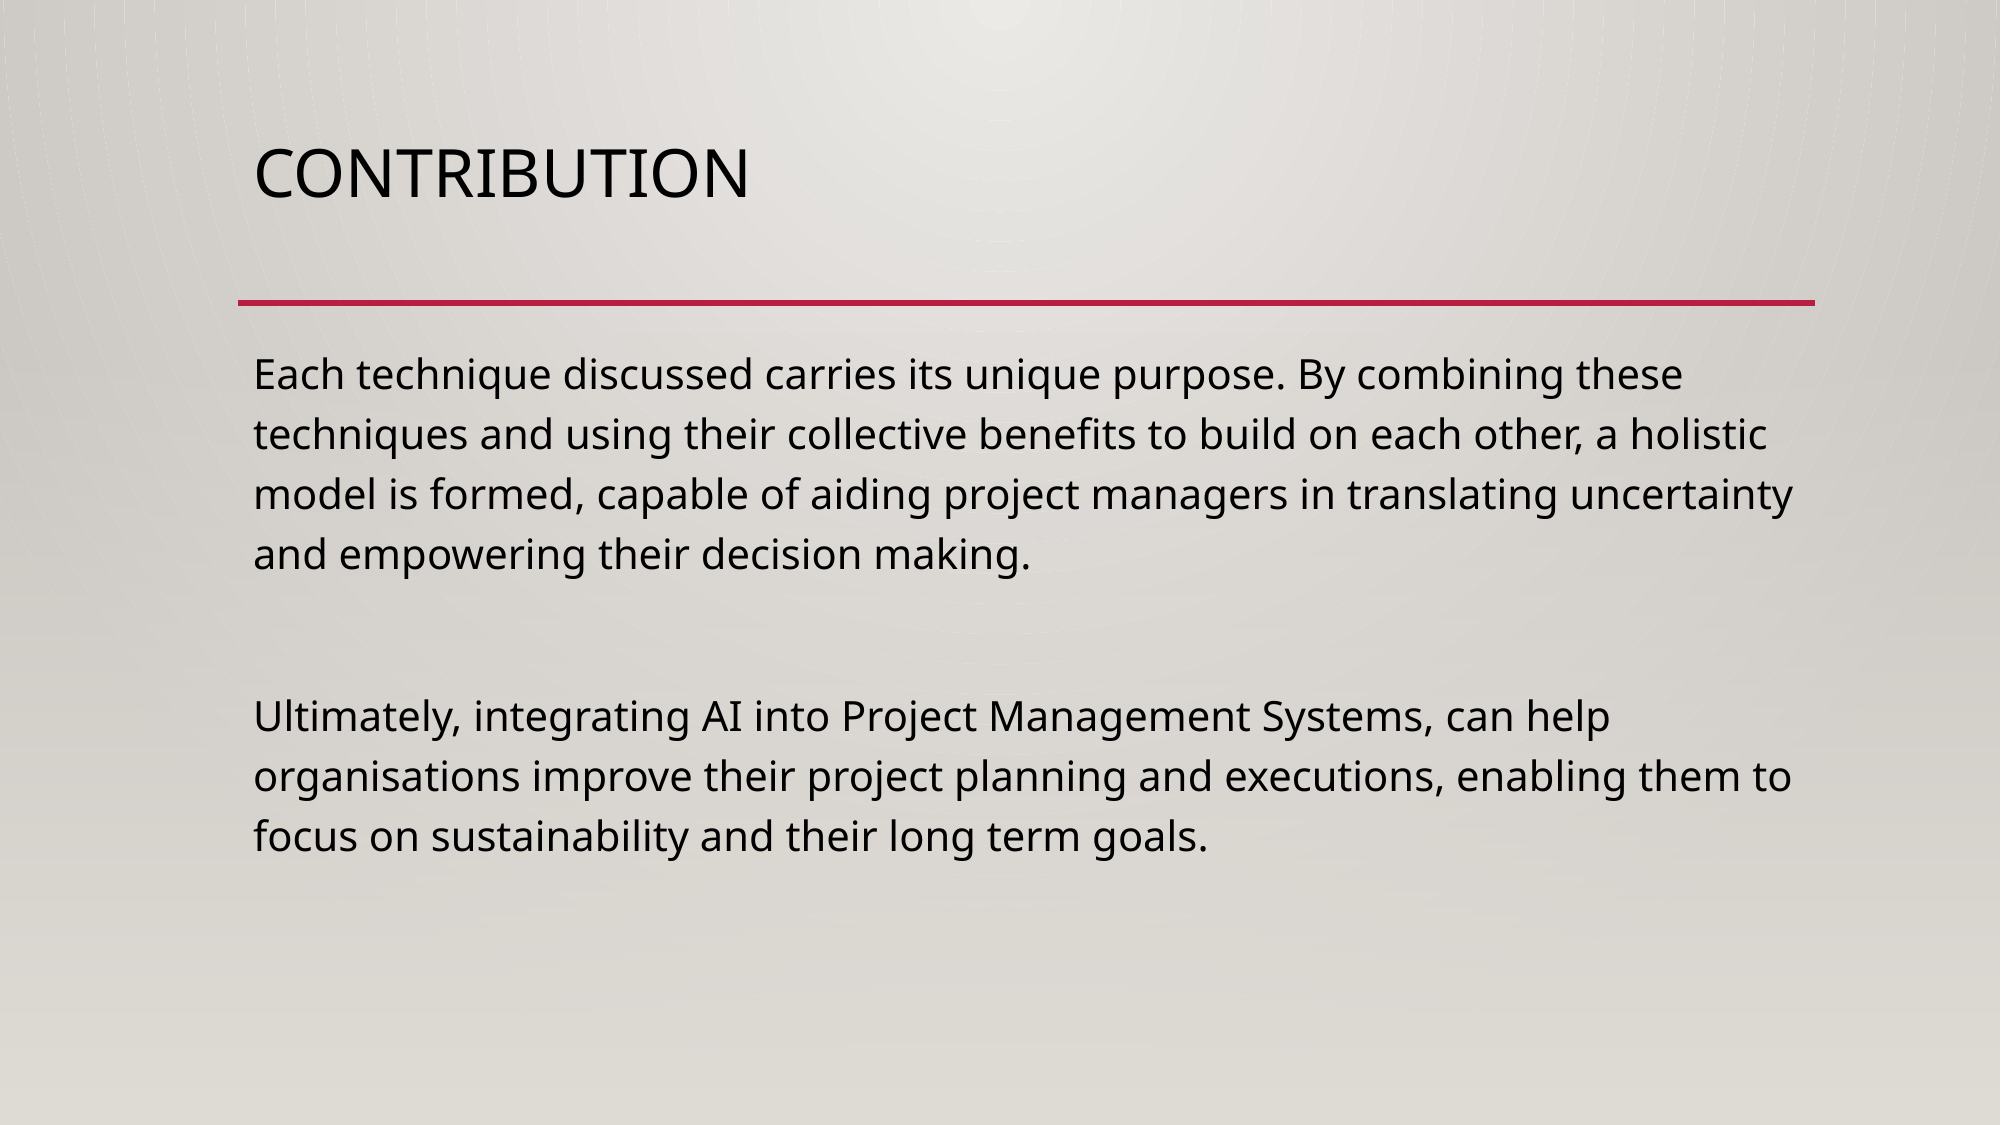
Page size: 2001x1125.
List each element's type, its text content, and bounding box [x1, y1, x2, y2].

list Each technique discussed carries its unique purpose. By combining these techniques and using their collective benefits to build on each other, a holistic model is formed, capable of aiding project managers in translating uncertainty and empowering their decision making. Ultimately, integrating AI into Project Management Systems, can help organisations improve their project planning and executions, enabling them to focus on sustainability and their long term goals. [238, 330, 1814, 897]
title CONTRIBUTION [238, 131, 1814, 305]
